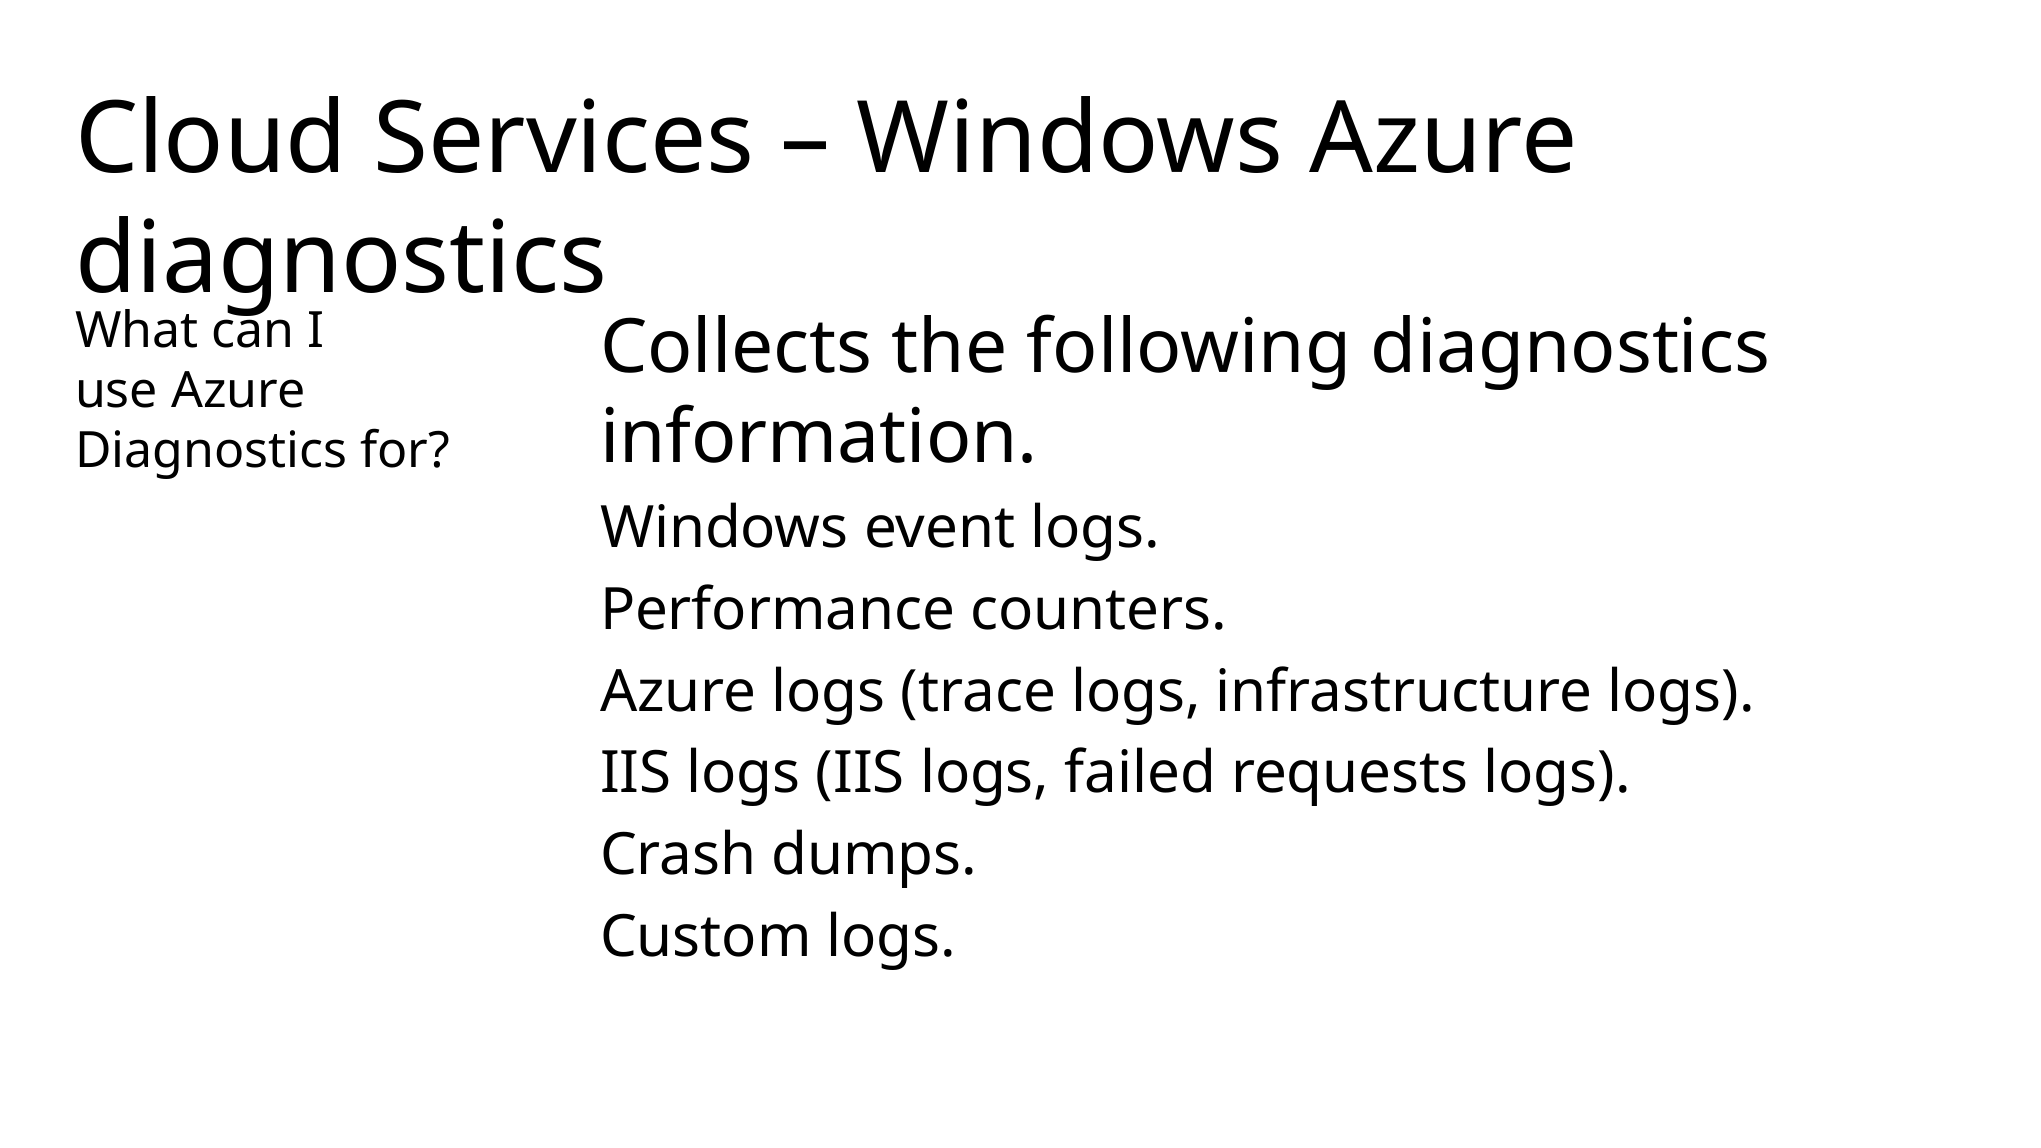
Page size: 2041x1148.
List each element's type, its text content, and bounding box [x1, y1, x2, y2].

list What can I use Azure Diagnostics for? [45, 273, 496, 1099]
title Cloud Services – Windows Azure diagnostics [45, 48, 1996, 199]
list Collects the following diagnostics information. Windows event logs. Performance counters. Azure logs (trace logs, infrastructure logs). IIS logs (IIS logs, failed requests logs). Crash dumps. Custom logs. [570, 273, 1996, 1099]
